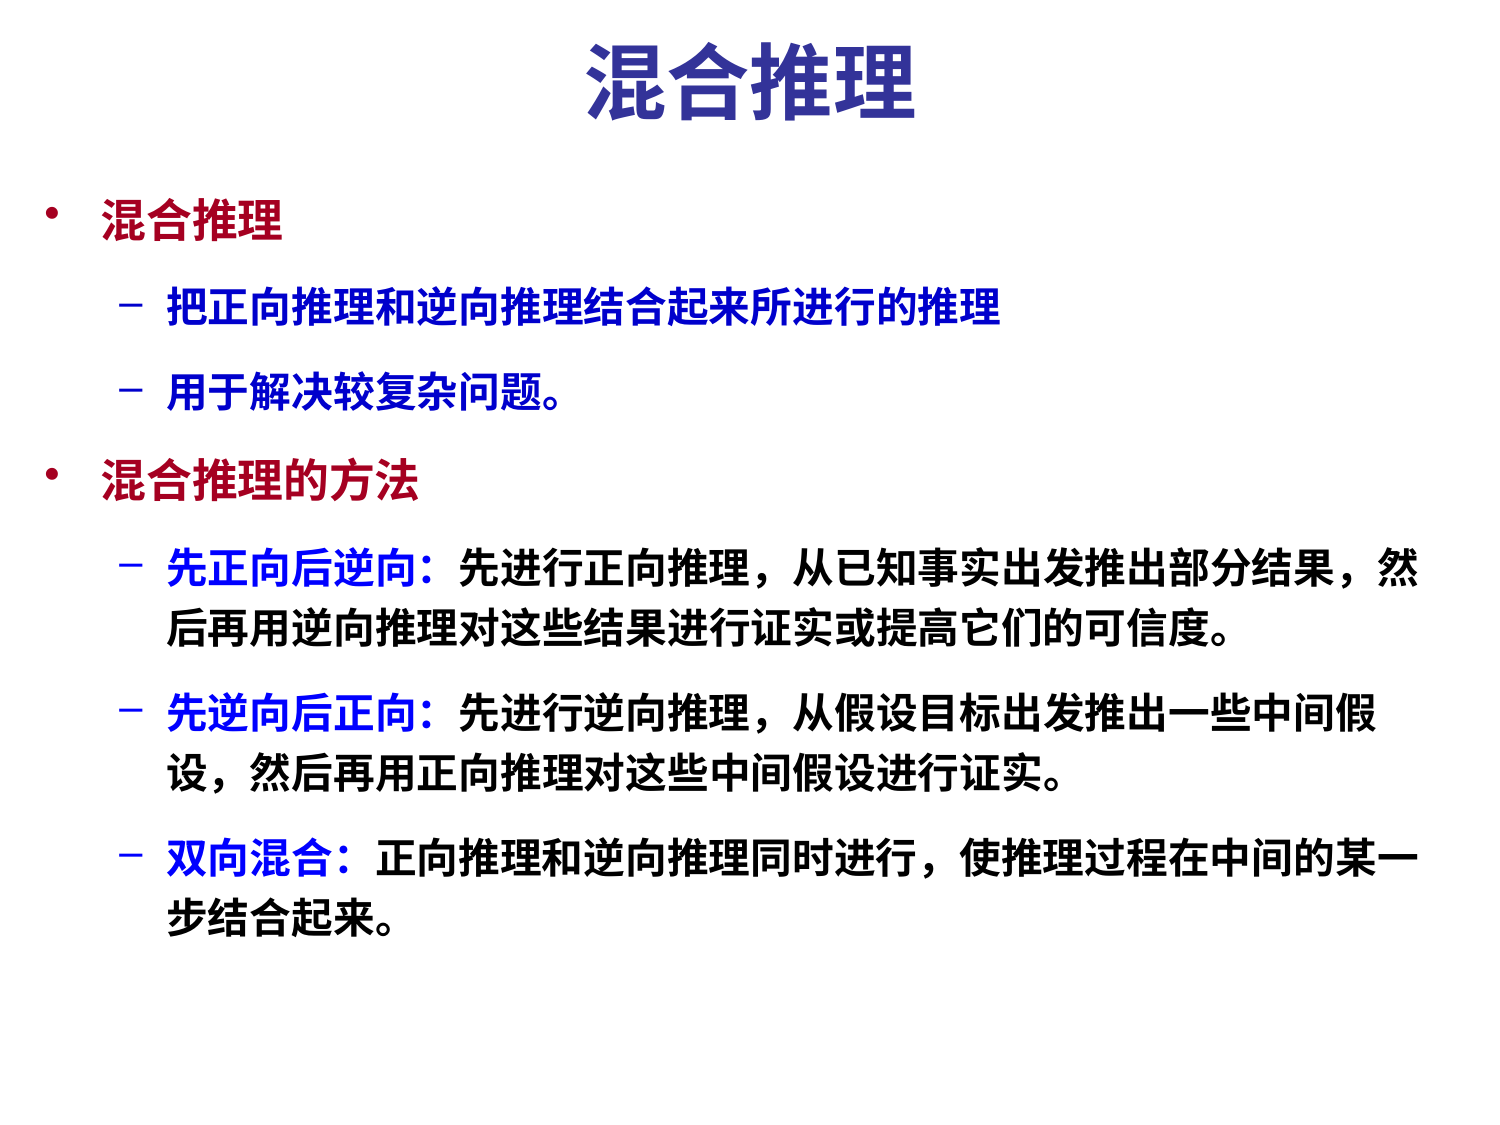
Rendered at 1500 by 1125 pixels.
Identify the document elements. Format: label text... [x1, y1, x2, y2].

list 混合推理 把正向推理和逆向推理结合起来所进行的推理 用于解决较复杂问题。 混合推理的方法 先正向后逆向：先进行正向推理，从已知事实出发推出部分结果，然后再用逆向推理对这些结果进行证实或提高它们的可信度。 先逆向后正向：先进行逆向推理，从假设目标出发推出一些中间假设，然后再用正向推理对这些中间假设进行证实。 双向混合：正向推理和逆向推理同时进行，使推理过程在中间的某一步结合起来。 [29, 172, 1471, 1012]
title 混合推理 [75, 0, 1425, 161]
